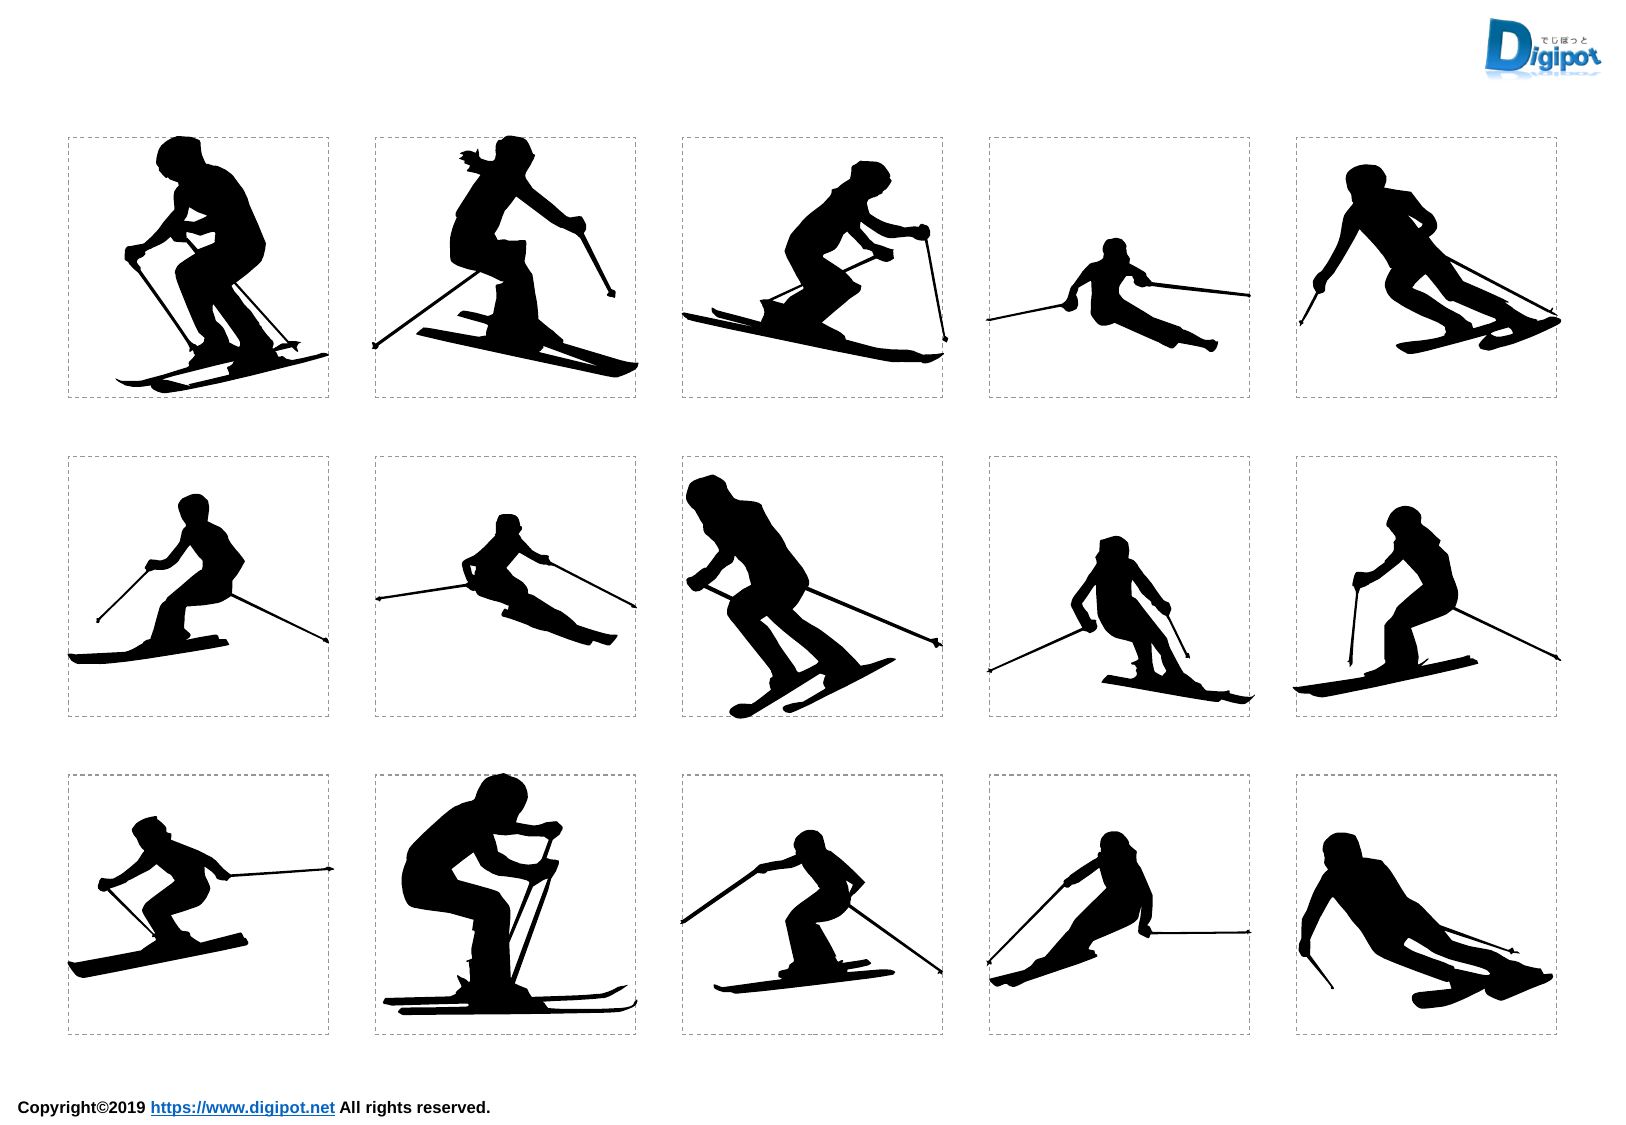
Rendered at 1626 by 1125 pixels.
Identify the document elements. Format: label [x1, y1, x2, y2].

text_box [686, 474, 944, 719]
text_box [372, 135, 639, 378]
text_box [681, 160, 949, 364]
picture [1485, 18, 1602, 82]
text_box [1298, 832, 1554, 1009]
text_box [382, 773, 638, 1016]
text_box [375, 514, 637, 646]
text_box [680, 829, 944, 994]
text_box [1298, 164, 1562, 354]
text_box [986, 831, 1252, 987]
text_box [115, 136, 329, 394]
text_box [986, 535, 1255, 705]
text_box [985, 237, 1251, 352]
text_box [1292, 505, 1562, 698]
text_box [67, 816, 335, 978]
text_box [67, 493, 329, 665]
